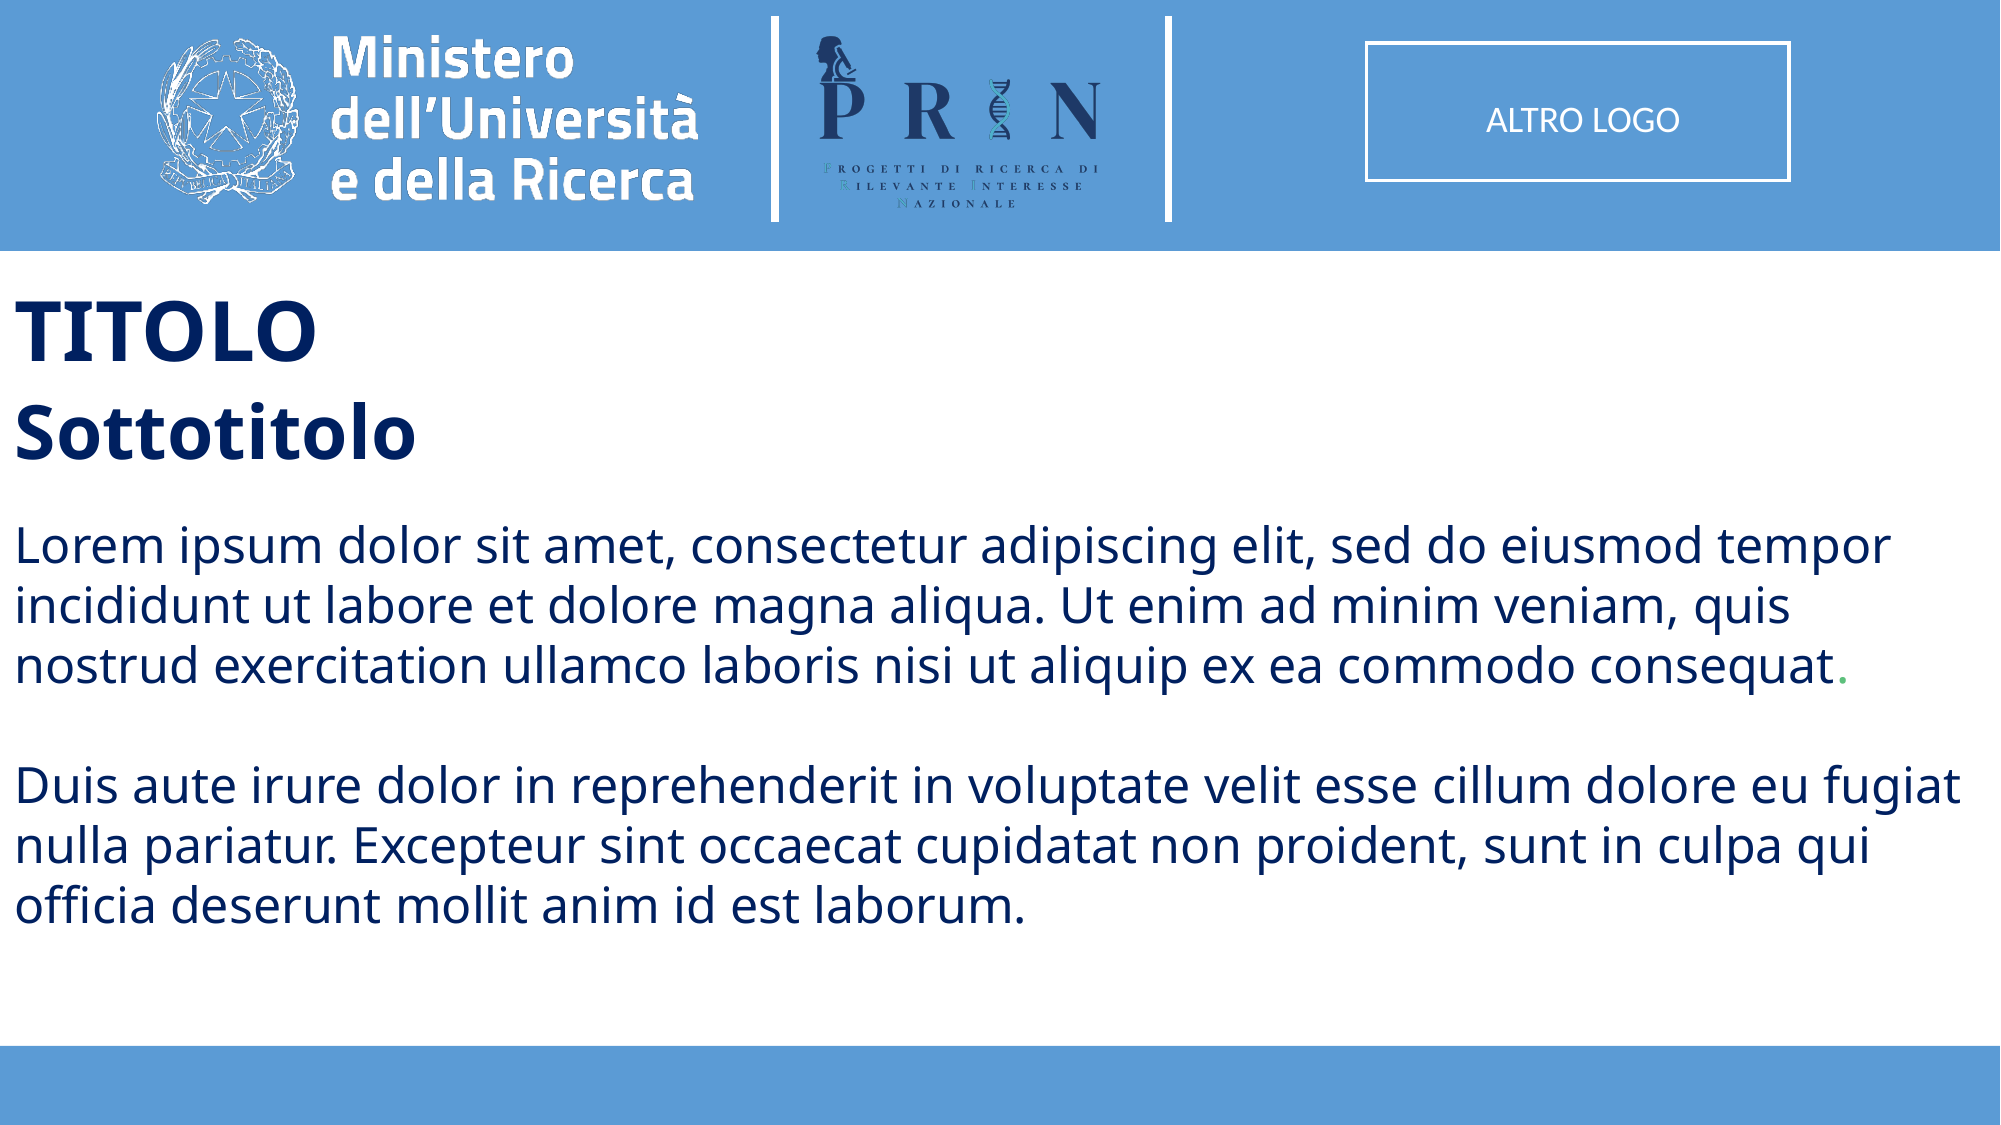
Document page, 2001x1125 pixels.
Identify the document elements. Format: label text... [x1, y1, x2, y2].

text_box Sottotitolo [0, 377, 599, 483]
text_box [0, 0, 762, 252]
picture [157, 35, 698, 204]
text_box TITOLO [0, 270, 599, 377]
text_box [1159, 0, 2000, 252]
text_box [1366, 42, 1790, 182]
picture [762, 0, 1159, 332]
text_box ALTRO LOGO [1471, 87, 1711, 161]
text_box [0, 1045, 2000, 1125]
text_box Lorem ipsum dolor sit amet, consectetur adipiscing elit, sed do eiusmod tempor incididunt ut labore et dolore magna aliqua. Ut enim ad minim veniam, quis nostrud exercitation ullamco laboris nisi ut aliquip ex ea commodo consequat. Duis aute irure dolor in reprehenderit in voluptate velit esse cillum dolore eu fugiat nulla pariatur. Excepteur sint occaecat cupidatat non proident, sunt in culpa qui officia deserunt mollit anim id est laborum. [0, 506, 2000, 941]
